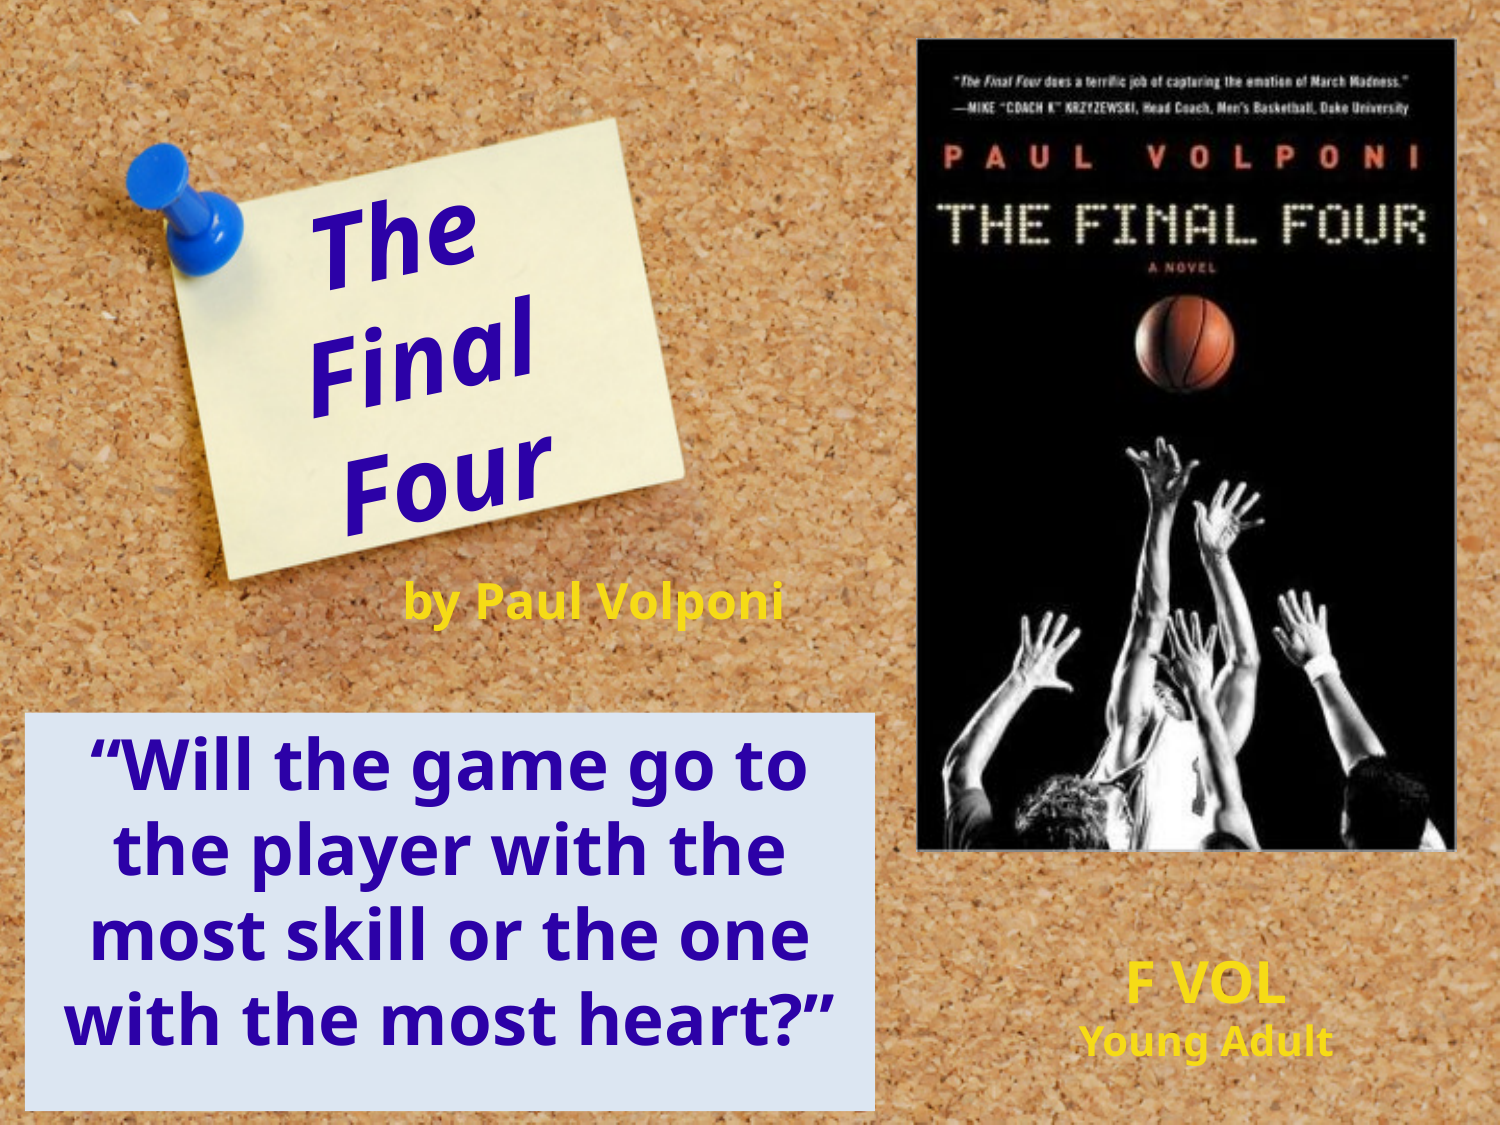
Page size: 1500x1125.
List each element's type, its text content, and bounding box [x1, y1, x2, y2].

text_box by Paul Volponi [275, 562, 911, 637]
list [916, 38, 1457, 853]
title The Final Four [162, 162, 676, 548]
picture [0, 0, 1500, 1125]
text_box F VOL Young Adult [1037, 937, 1375, 1073]
list “Will the game go to the player with the most skill or the one with the most heart?” [24, 712, 875, 1112]
